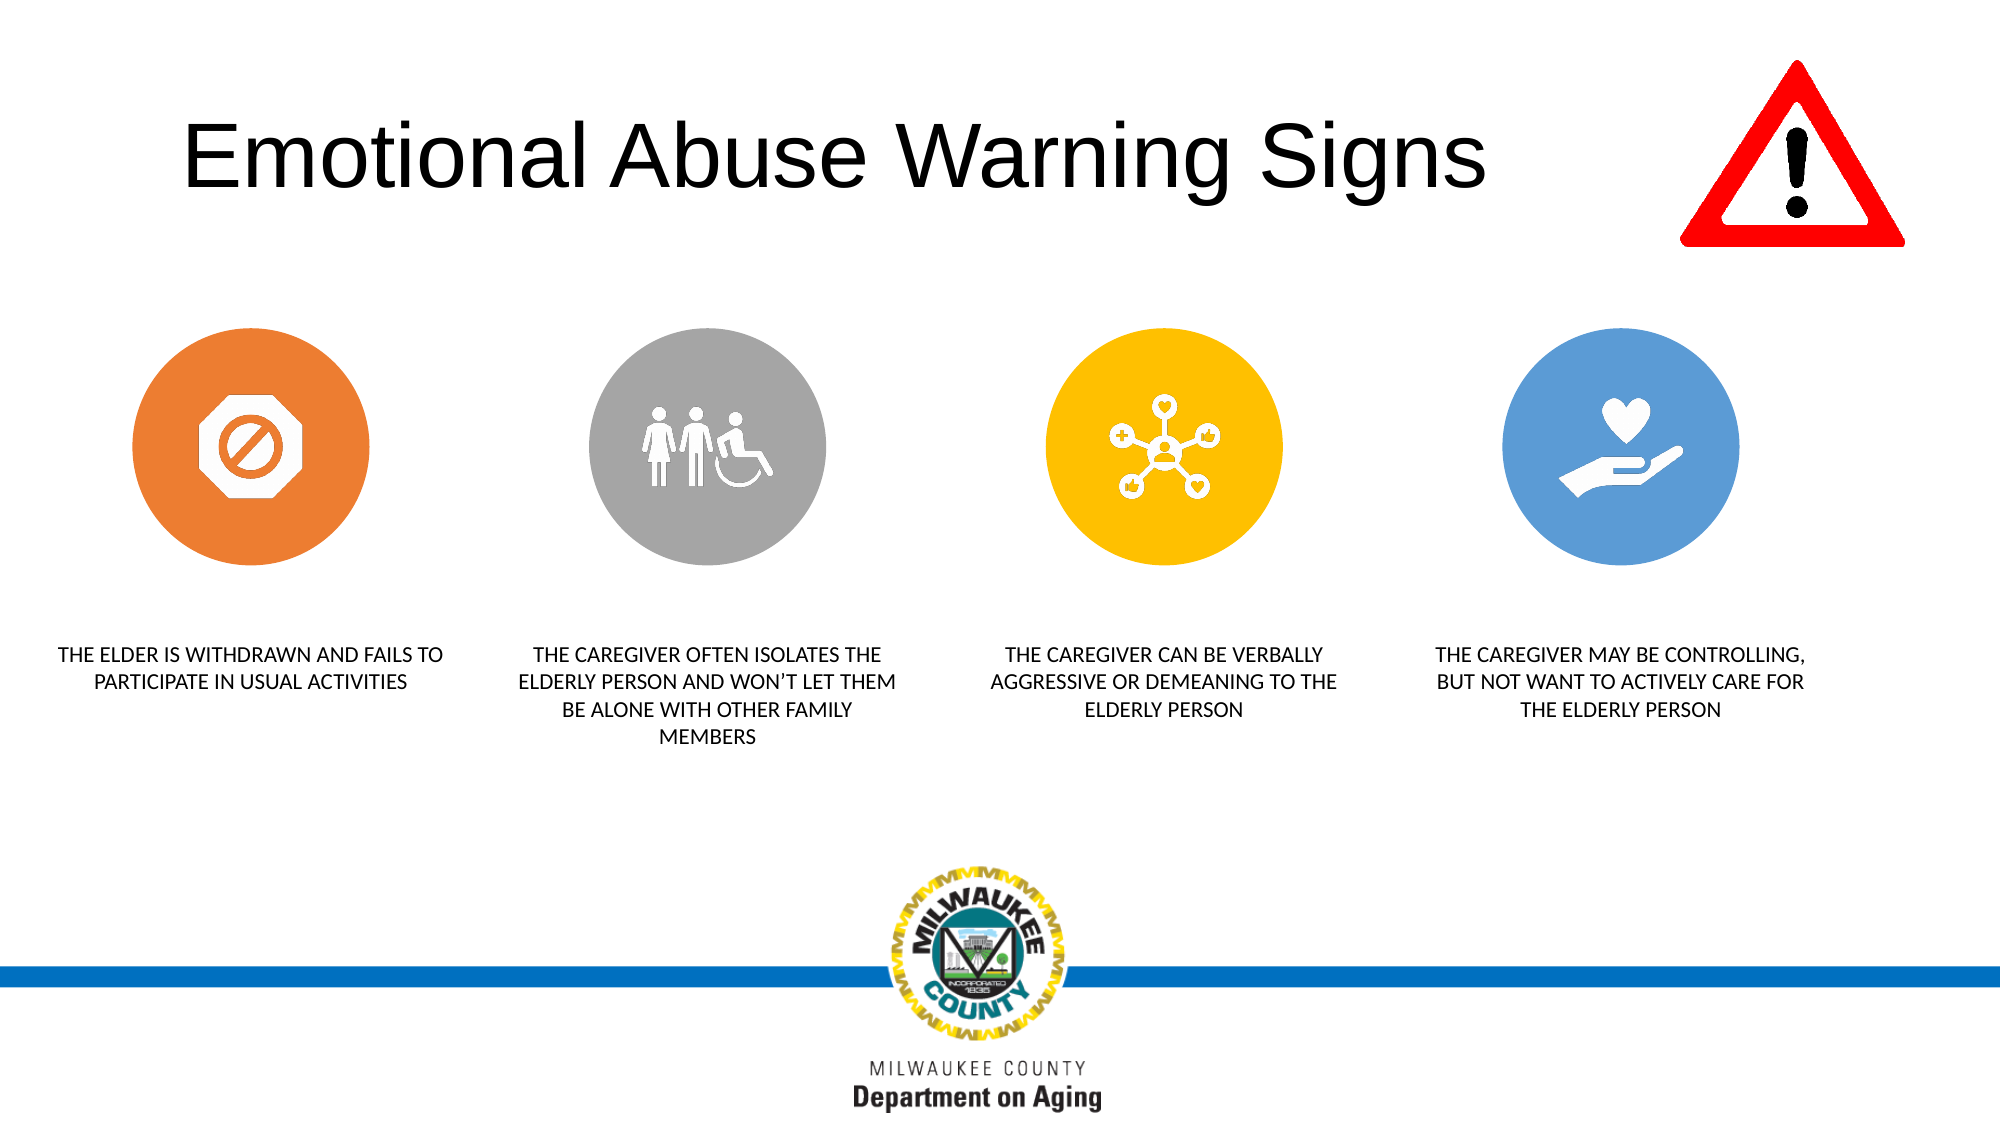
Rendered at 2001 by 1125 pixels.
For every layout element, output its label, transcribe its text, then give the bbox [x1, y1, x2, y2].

title Emotional Abuse Warning Signs [166, 68, 1556, 206]
picture [854, 879, 1101, 1113]
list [41, 206, 1831, 879]
picture [1680, 60, 1905, 247]
